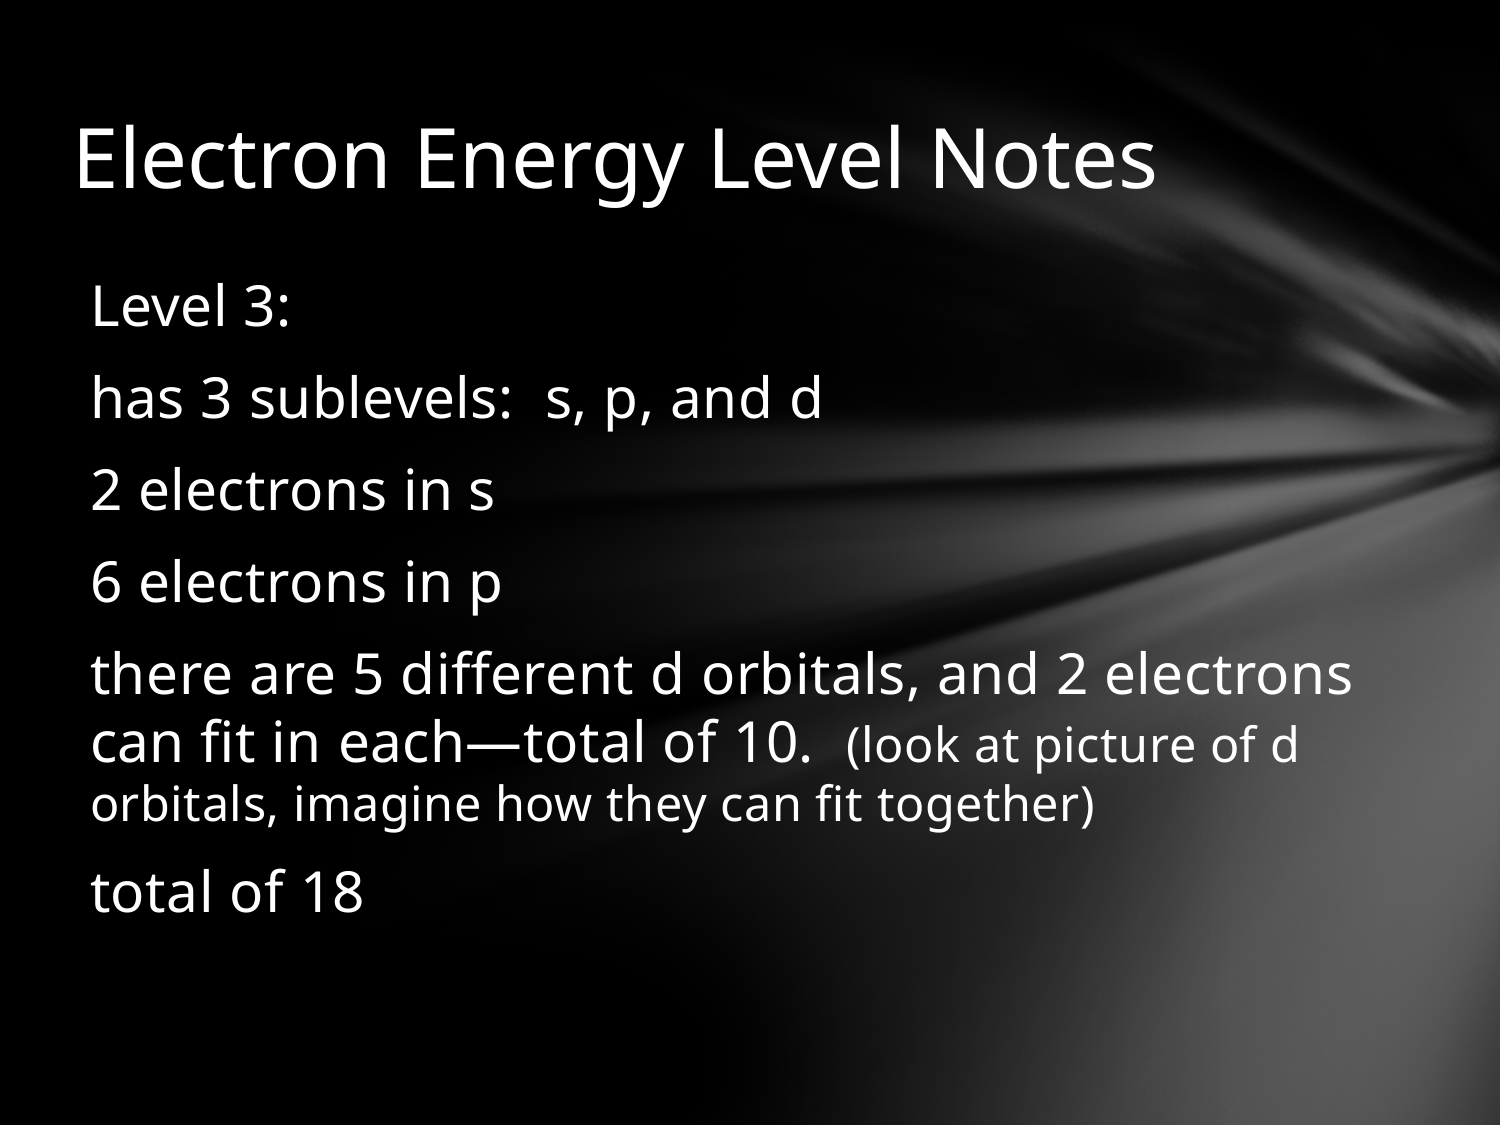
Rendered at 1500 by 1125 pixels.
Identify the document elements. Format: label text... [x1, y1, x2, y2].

list Level 3: has 3 sublevels: s, p, and d 2 electrons in s 6 electrons in p there are 5 different d orbitals, and 2 electrons can fit in each—total of 10. (look at picture of d orbitals, imagine how they can fit together) total of 18 [75, 262, 1425, 1005]
title Electron Energy Level Notes [57, 37, 1318, 213]
